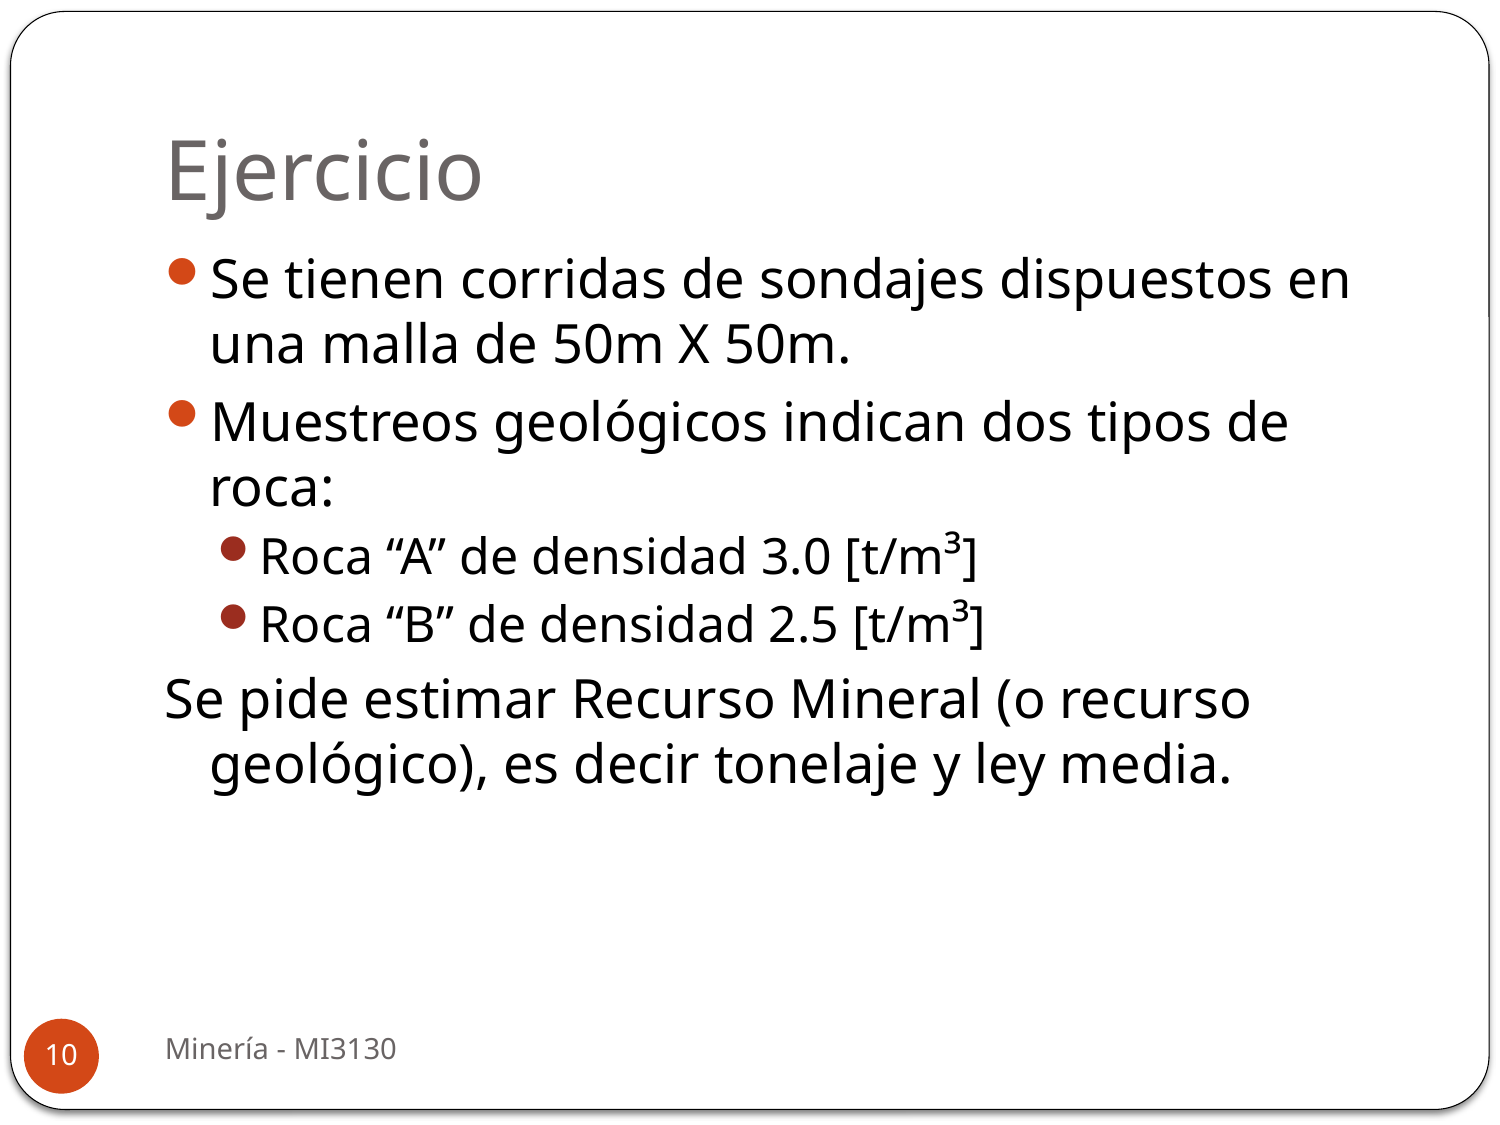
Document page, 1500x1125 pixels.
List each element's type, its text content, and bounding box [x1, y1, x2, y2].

slide_number 10 [23, 1018, 99, 1094]
footer Minería - MI3130 [150, 1012, 800, 1088]
list Se tienen corridas de sondajes dispuestos en una malla de 50m X 50m. Muestreos geológicos indican dos tipos de roca: Roca “A” de densidad 3.0 [t/m³] Roca “B” de densidad 2.5 [t/m³] Se pide estimar Recurso Mineral (o recurso geológico), es decir tonelaje y ley media. [150, 237, 1425, 988]
title Ejercicio [150, 45, 1425, 233]
